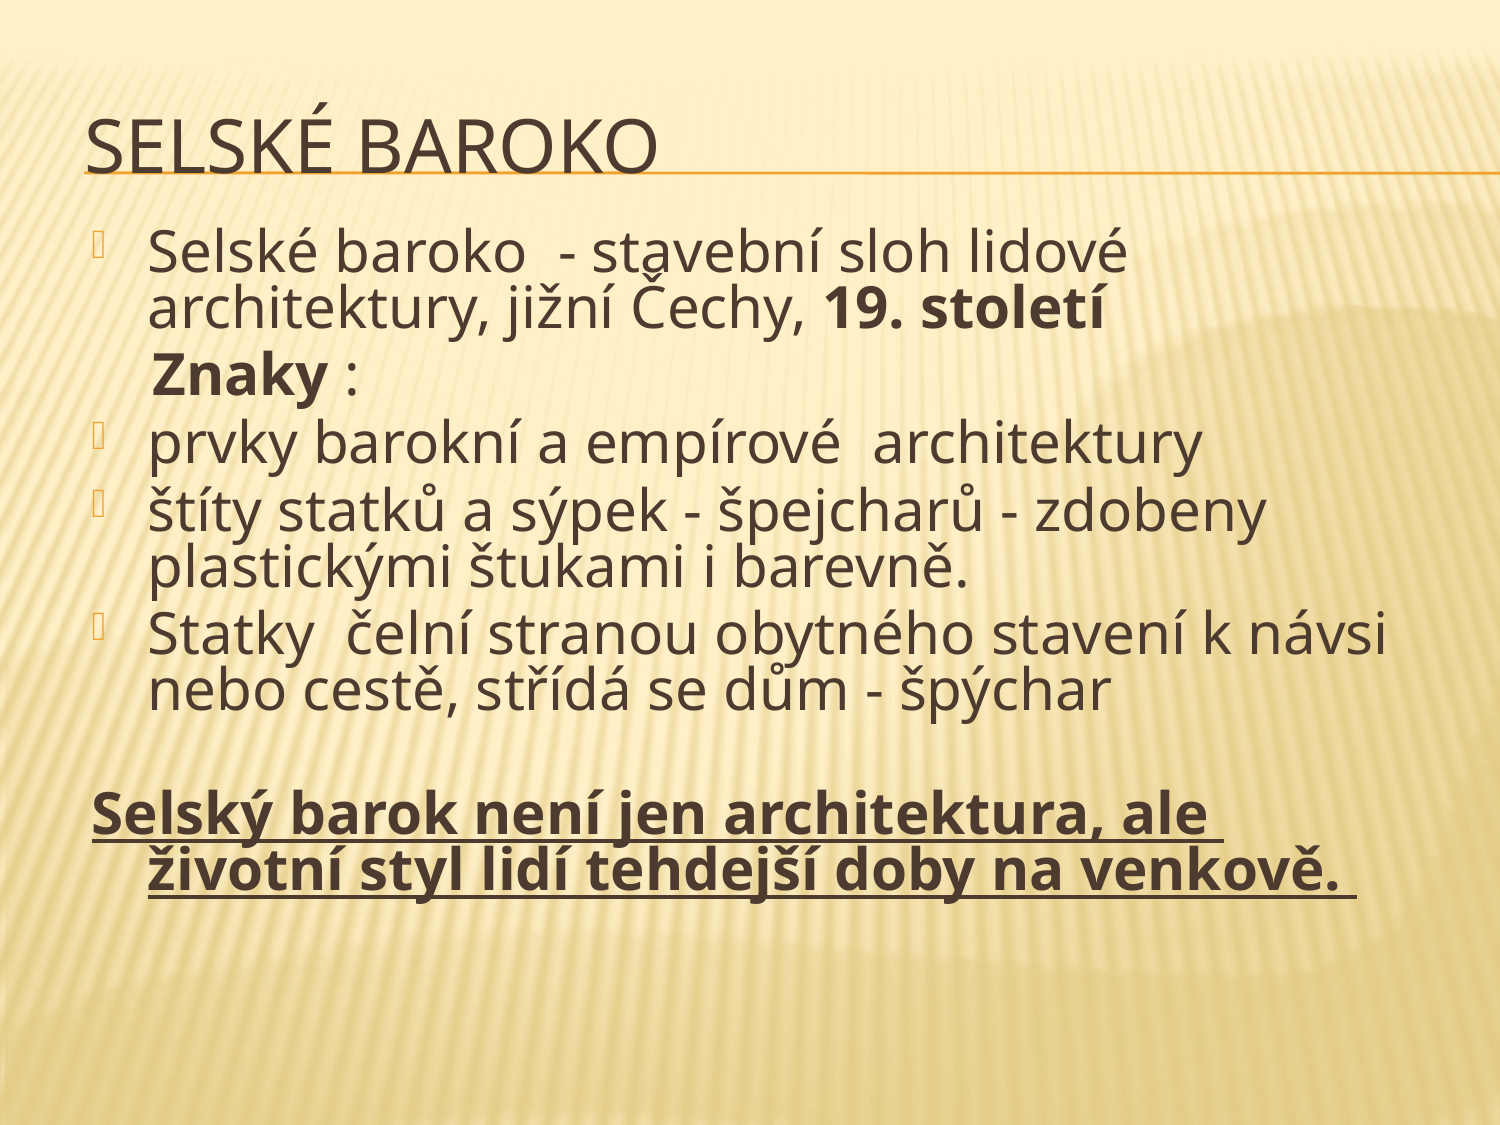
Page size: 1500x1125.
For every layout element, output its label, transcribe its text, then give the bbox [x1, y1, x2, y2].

title selské baroko [50, 75, 1475, 213]
list Selské baroko - stavební sloh lidové architektury, jižní Čechy, 19. století Znaky : prvky barokní a empírové architektury štíty statků a sýpek - špejcharů - zdobeny plastickými štukami i barevně. Statky čelní stranou obytného stavení k návsi nebo cestě, střídá se dům - špýchar Selský barok není jen architektura, ale životní styl lidí tehdejší doby na venkově. [76, 220, 1427, 1083]
